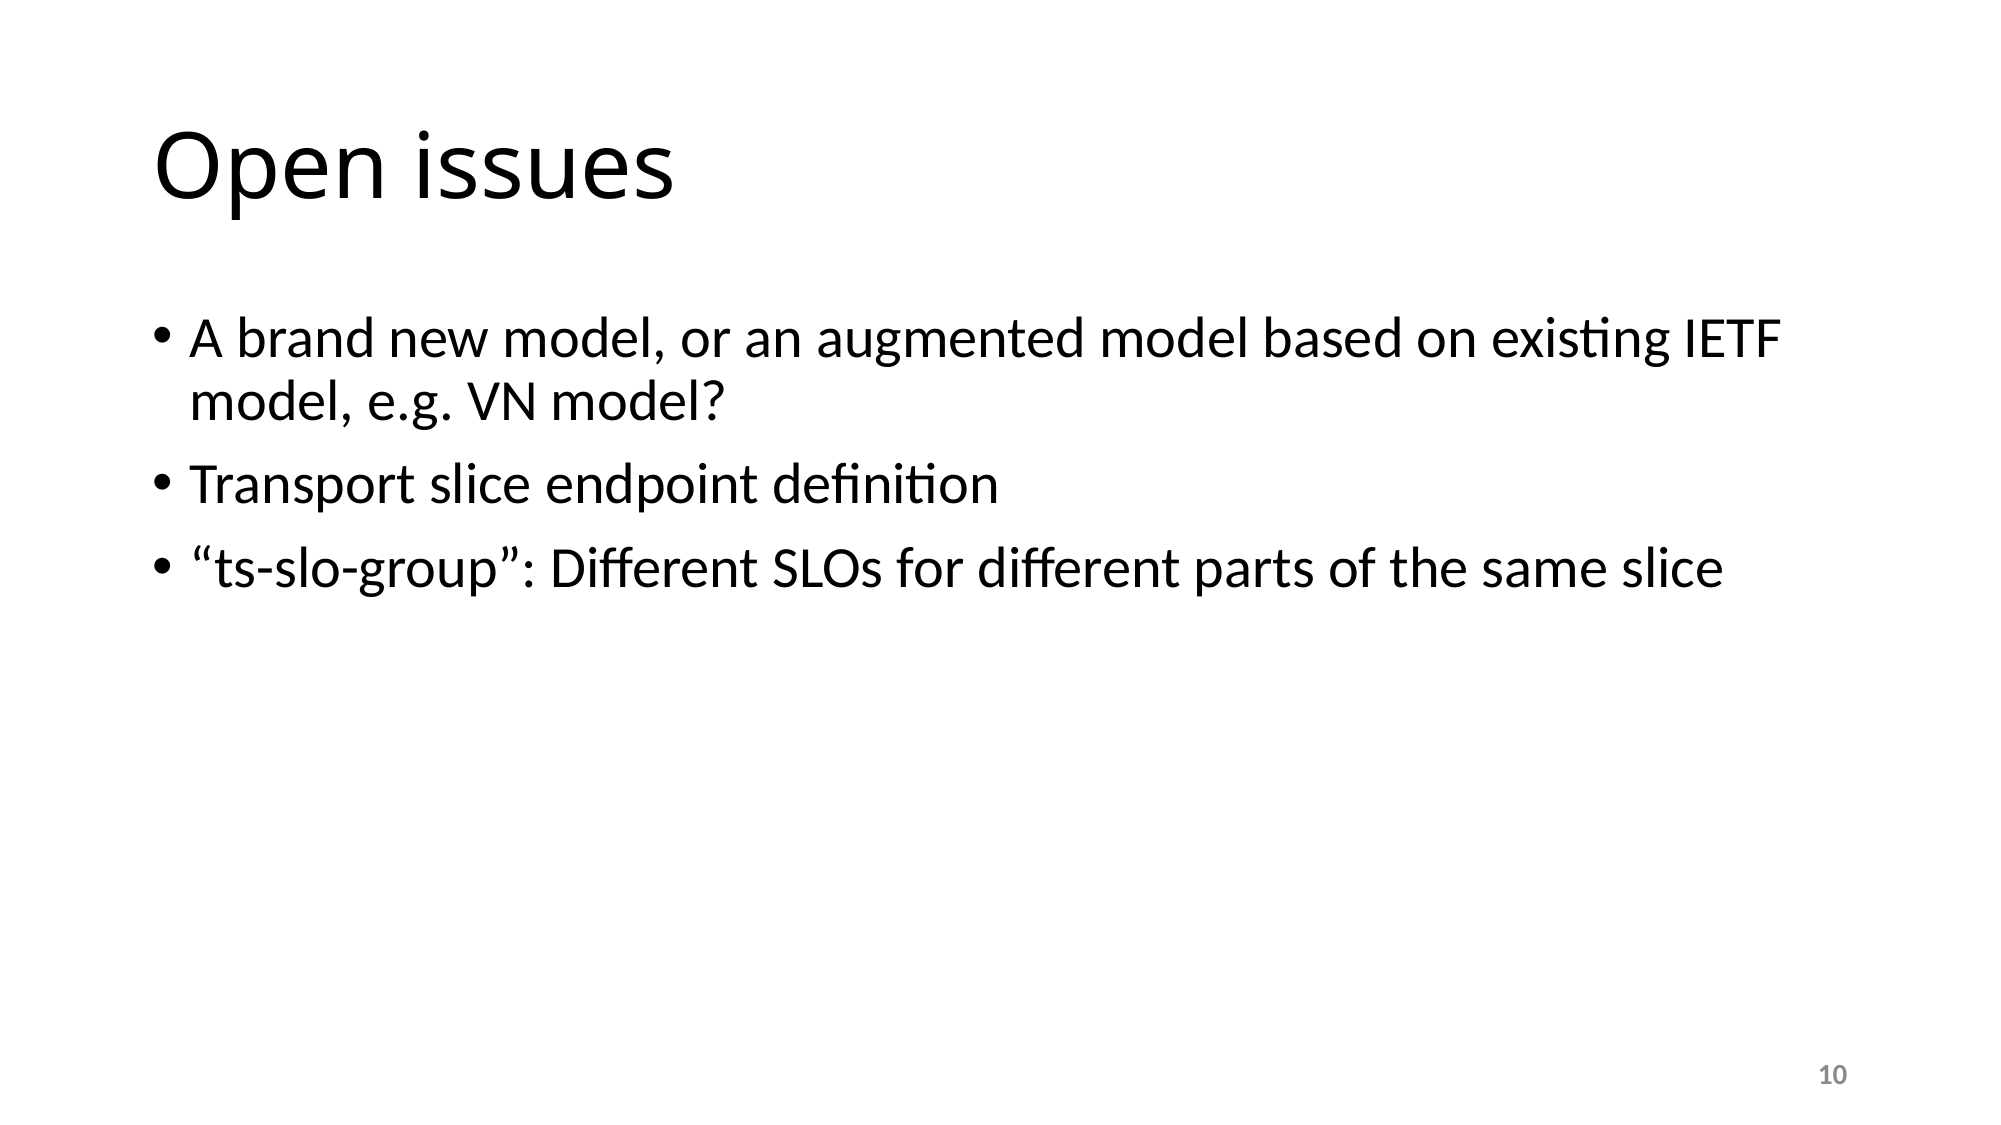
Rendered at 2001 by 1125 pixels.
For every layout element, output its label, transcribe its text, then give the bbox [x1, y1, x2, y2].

title Open issues [137, 59, 1863, 278]
list A brand new model, or an augmented model based on existing IETF model, e.g. VN model? Transport slice endpoint definition “ts-slo-group”: Different SLOs for different parts of the same slice [137, 299, 1863, 1014]
slide_number 10 [1412, 1042, 1863, 1103]
